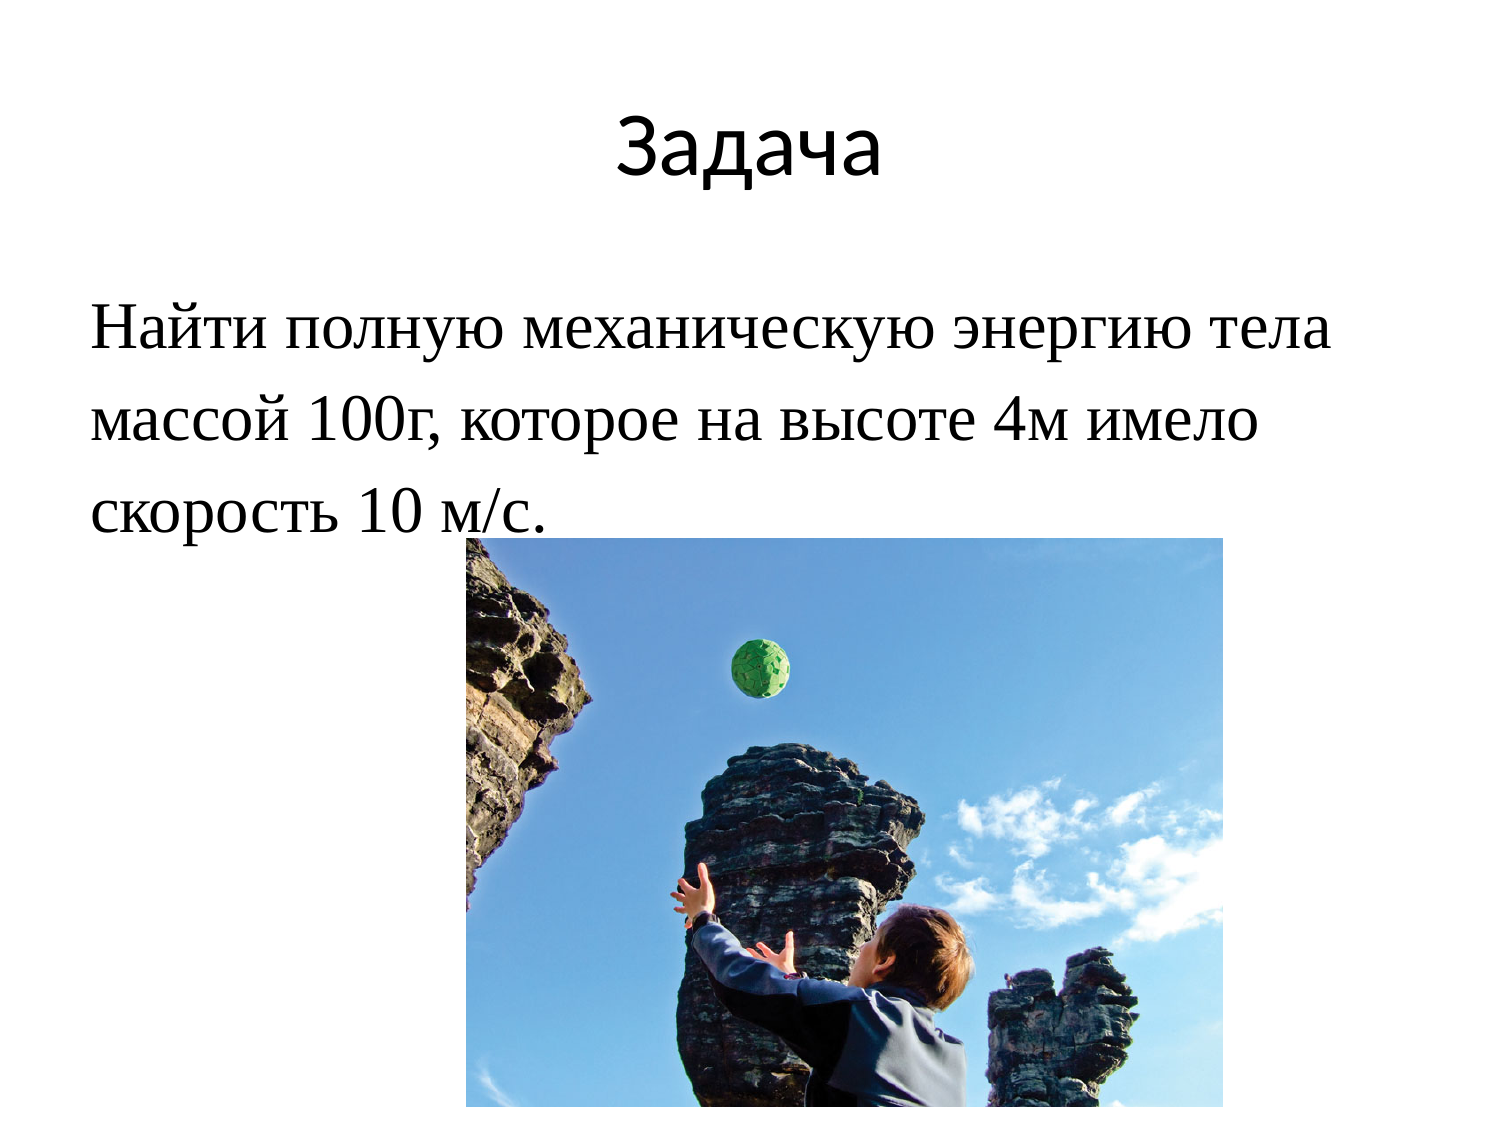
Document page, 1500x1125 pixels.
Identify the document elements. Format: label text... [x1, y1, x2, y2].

list Найти полную механическую энергию тела массой 100г, которое на высоте 4м имело скорость 10 м/c. [75, 262, 1425, 1005]
title Задача [75, 45, 1425, 233]
picture [466, 538, 1223, 1107]
